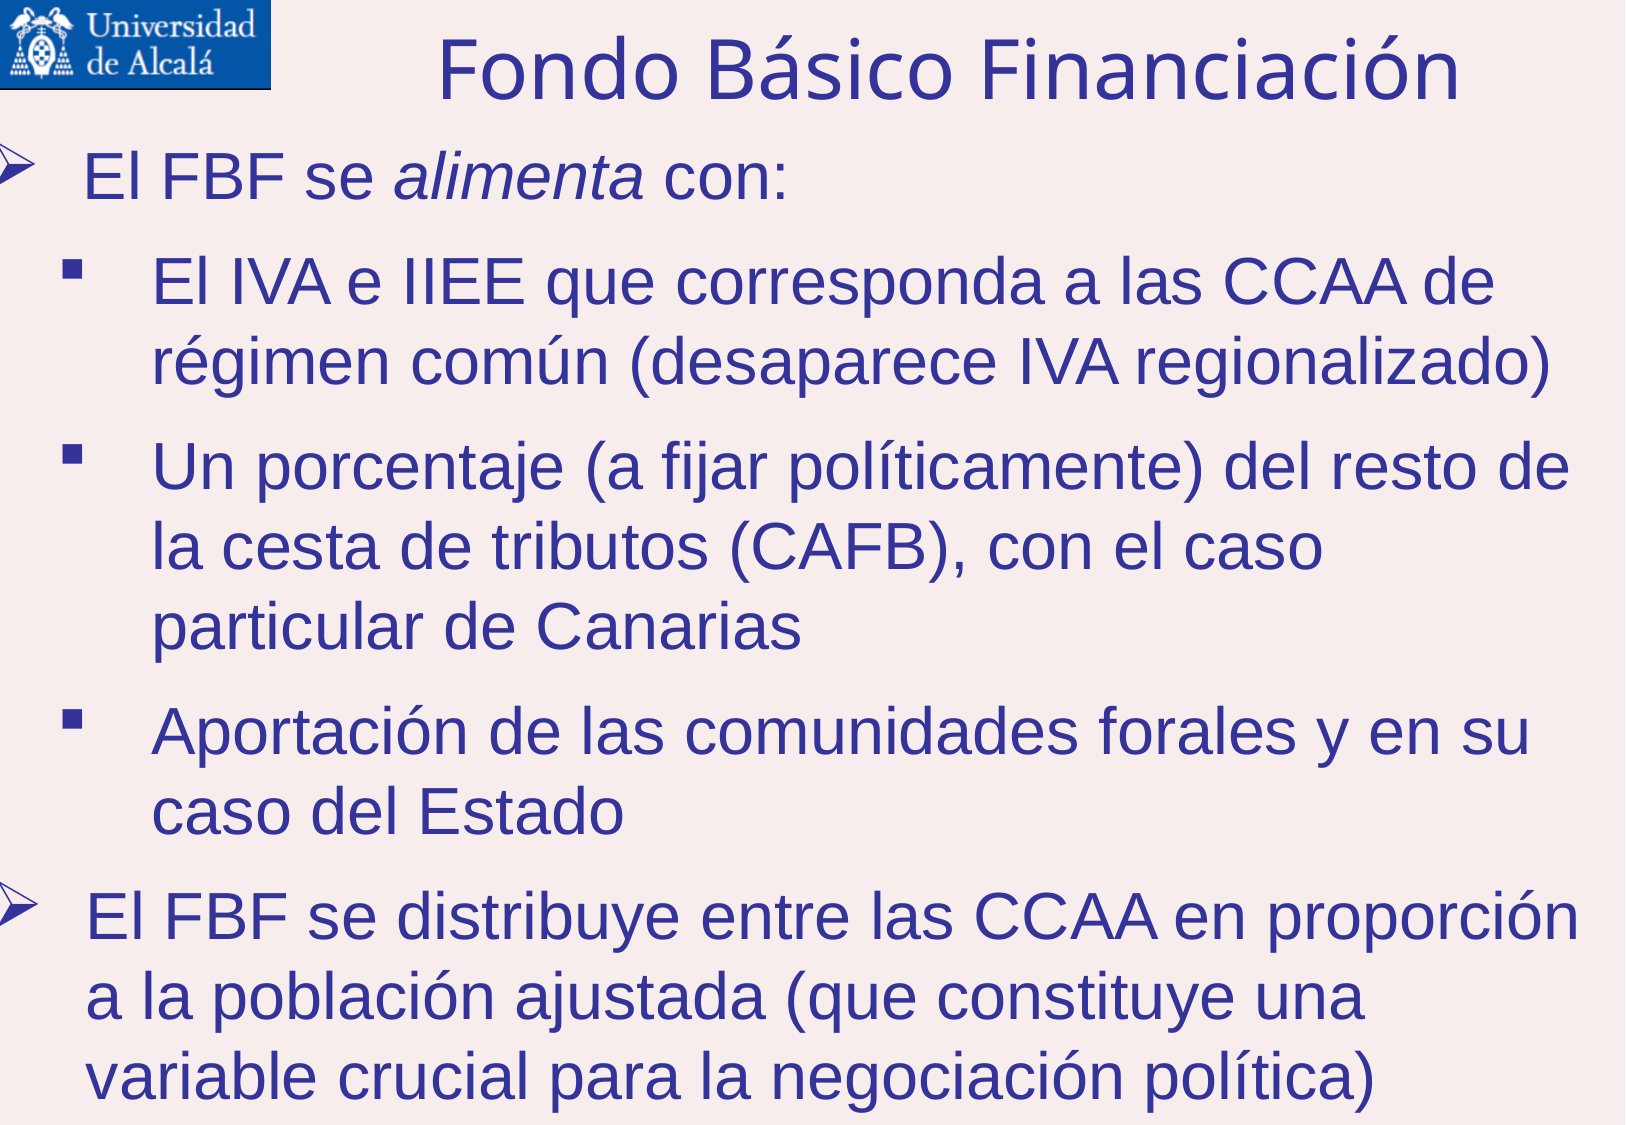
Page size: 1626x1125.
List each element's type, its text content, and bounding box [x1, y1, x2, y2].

picture [0, 0, 271, 90]
text_box [60, 1043, 115, 1119]
text_box El FBF se alimenta con: El IVA e IIEE que corresponda a las CCAA de régimen común (desaparece IVA regionalizado) Un porcentaje (a fijar políticamente) del resto de la cesta de tributos (CAFB), con el caso particular de Canarias Aportación de las comunidades forales y en su caso del Estado El FBF se distribuye entre las CCAA en proporción a la población ajustada (que constituye una variable crucial para la negociación política) [0, 125, 1625, 1121]
text_box Fondo Básico Financiación [259, 9, 1625, 125]
